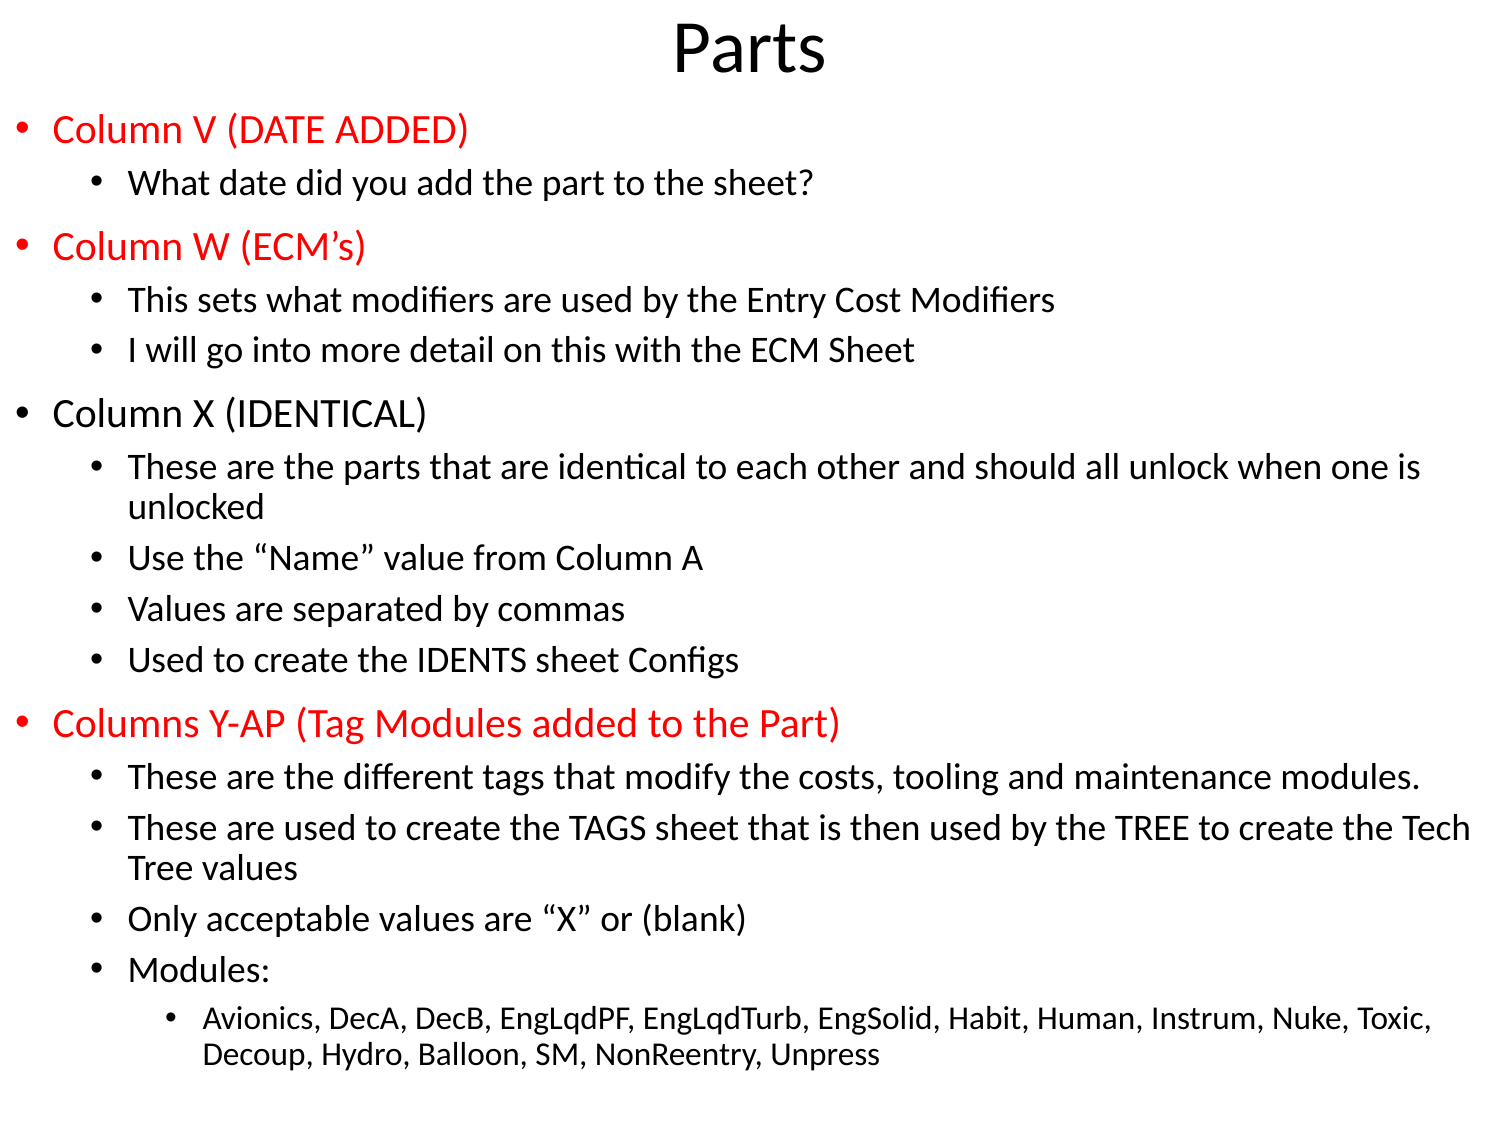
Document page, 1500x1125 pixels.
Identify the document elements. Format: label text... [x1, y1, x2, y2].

list Column V (DATE ADDED) What date did you add the part to the sheet? Column W (ECM’s) This sets what modifiers are used by the Entry Cost Modifiers I will go into more detail on this with the ECM Sheet Column X (IDENTICAL) These are the parts that are identical to each other and should all unlock when one is unlocked Use the “Name” value from Column A Values are separated by commas Used to create the IDENTS sheet Configs Columns Y-AP (Tag Modules added to the Part) These are the different tags that modify the costs, tooling and maintenance modules. These are used to create the TAGS sheet that is then used by the TREE to create the Tech Tree values Only acceptable values are “X” or (blank) Modules: Avionics, DecA, DecB, EngLqdPF, EngLqdTurb, EngSolid, Habit, Human, Instrum, Nuke, Toxic, Decoup, Hydro, Balloon, SM, NonReentry, Unpress [0, 99, 1500, 1125]
title Parts [0, 0, 1500, 97]
